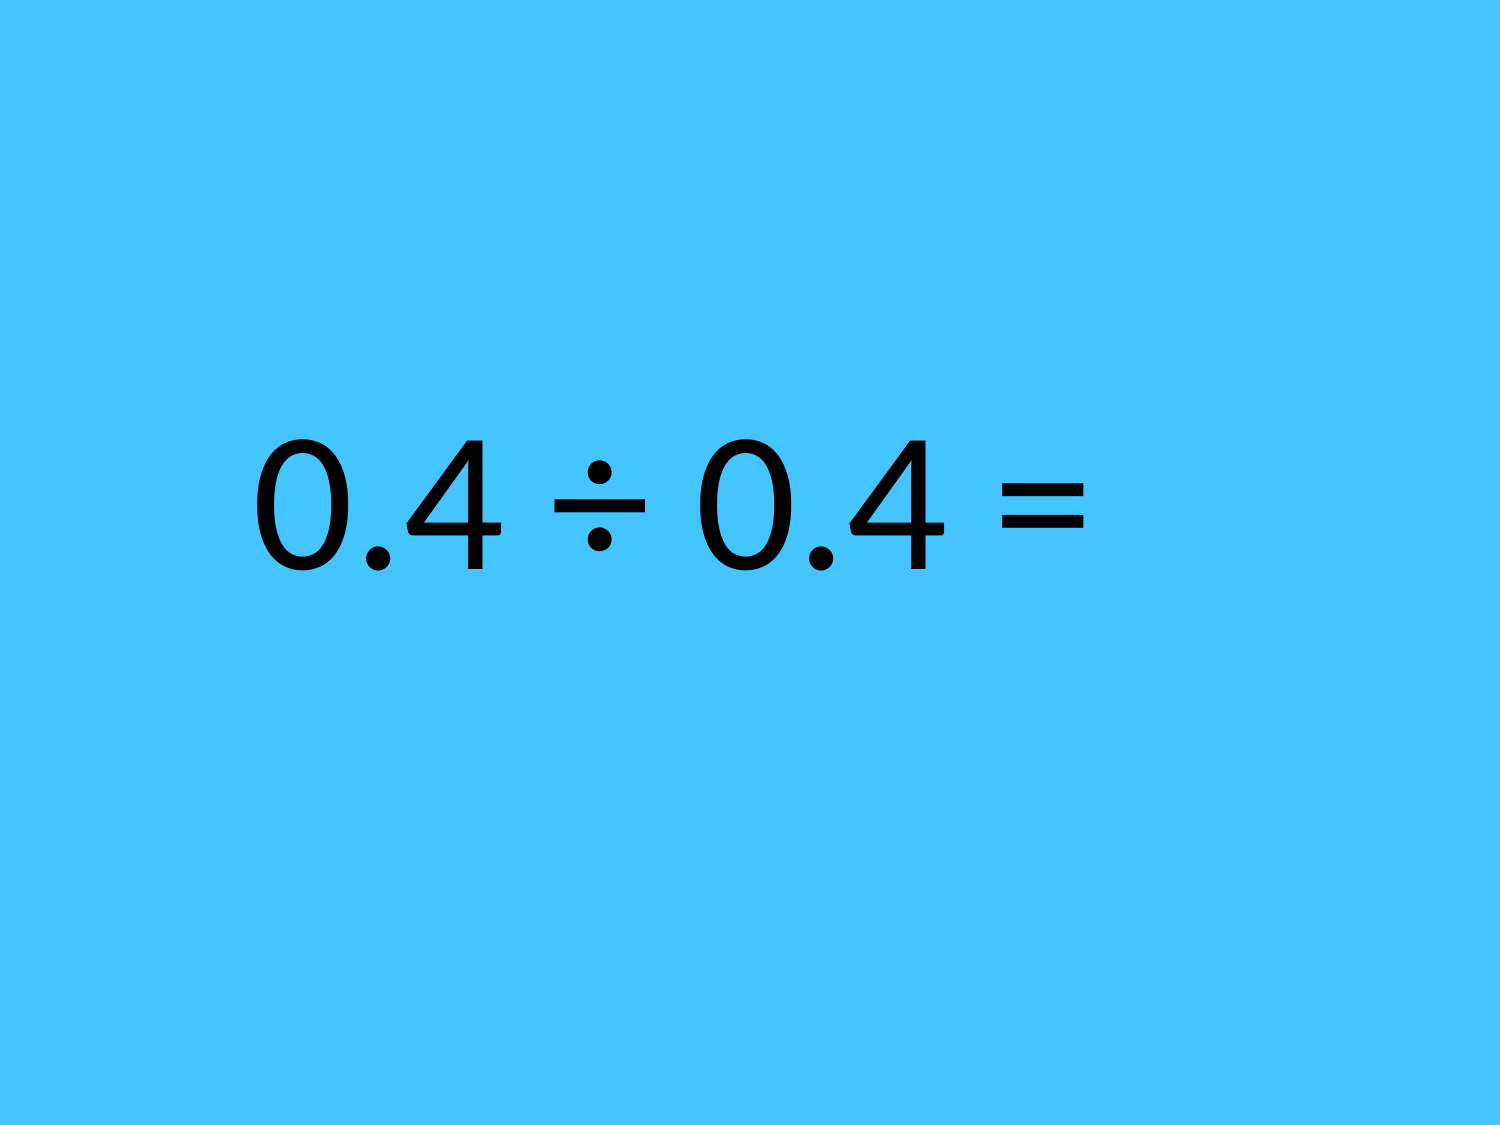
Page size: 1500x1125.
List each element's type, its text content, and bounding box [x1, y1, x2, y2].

text_box 0.4 ÷ 0.4 = [237, 362, 1275, 618]
